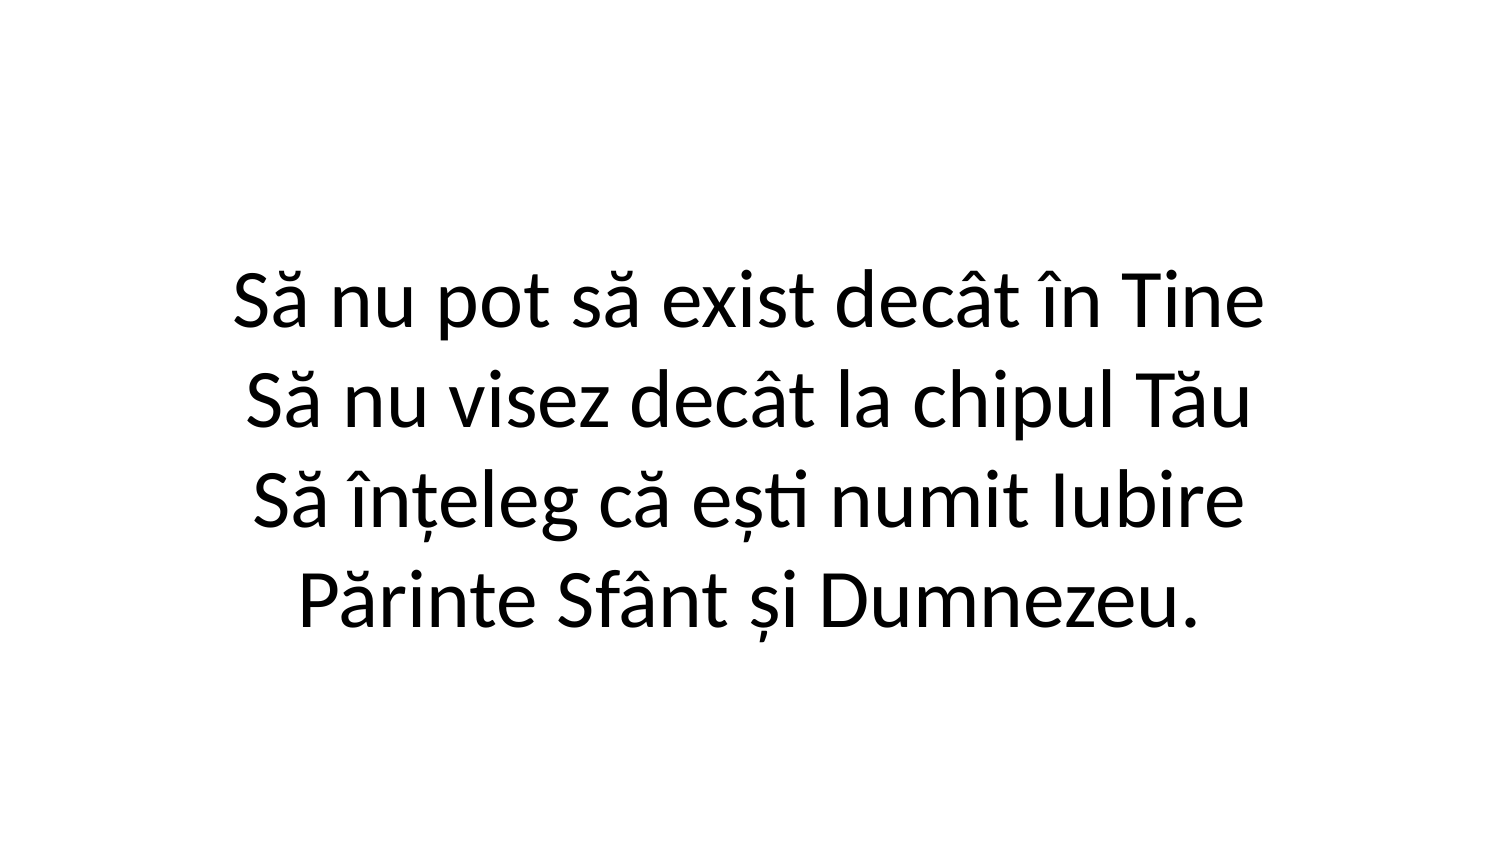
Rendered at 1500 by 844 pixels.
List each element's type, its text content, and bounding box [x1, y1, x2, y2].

text_box Să nu pot să exist decât în Tine Să nu visez decât la chipul Tău Să înțeleg că ești numit Iubire Părinte Sfânt și Dumnezeu. [217, 192, 1283, 652]
